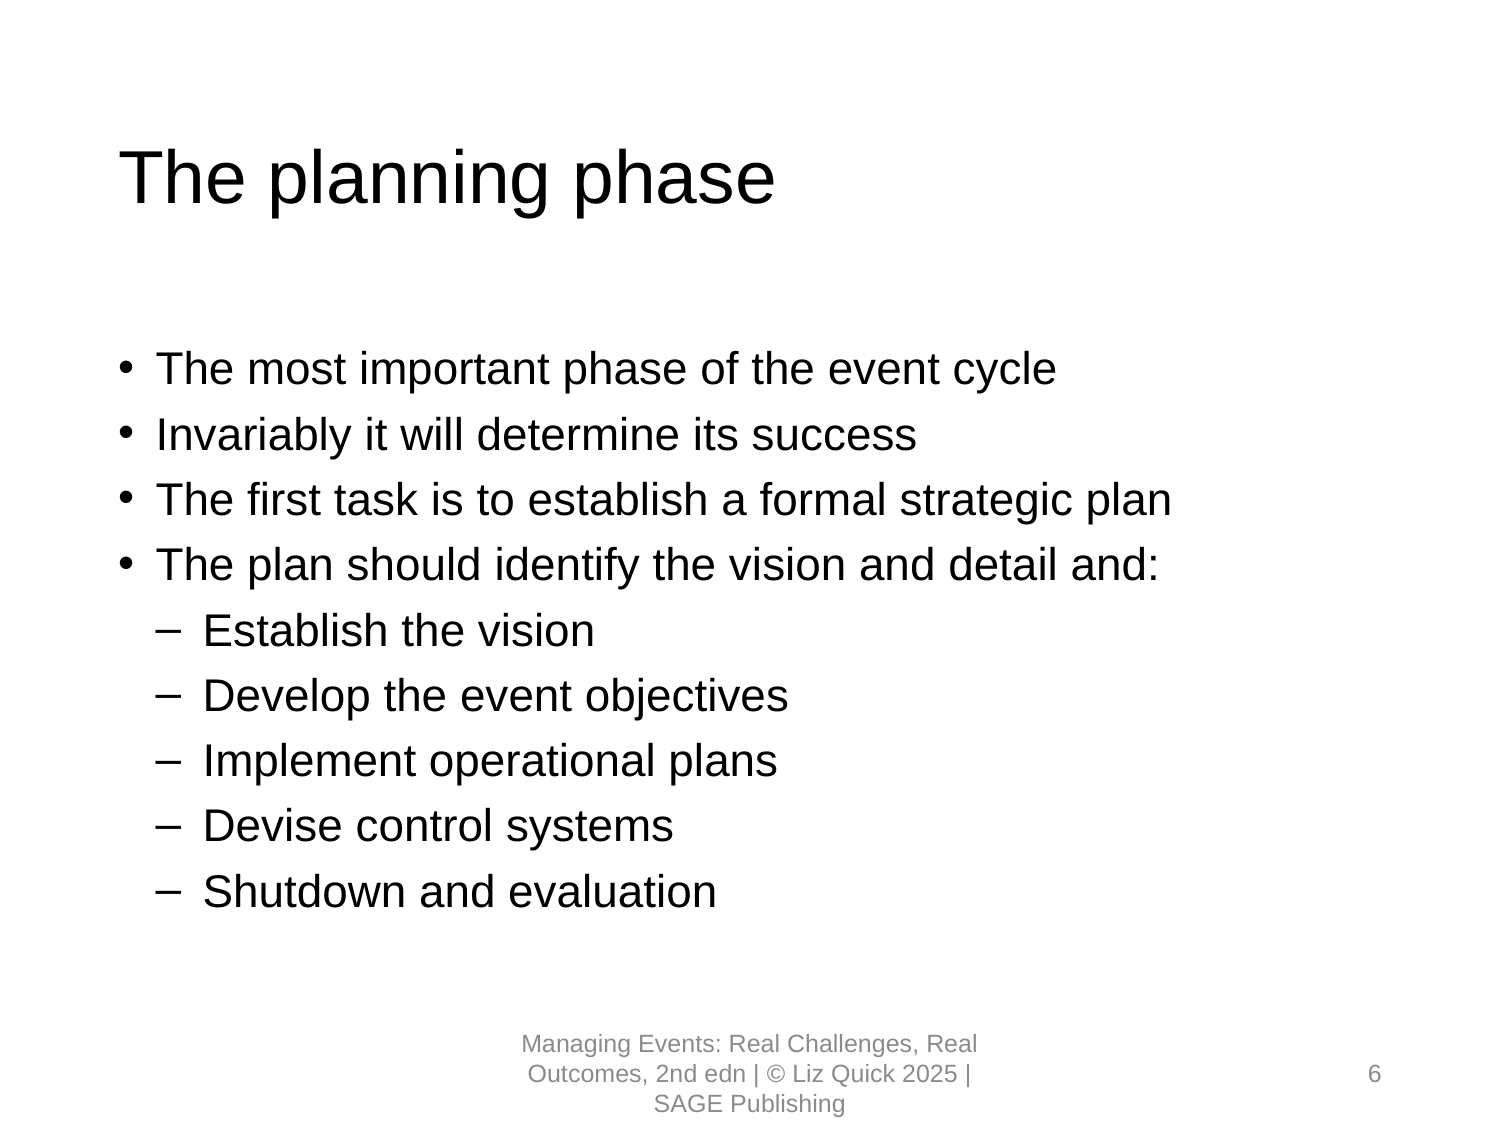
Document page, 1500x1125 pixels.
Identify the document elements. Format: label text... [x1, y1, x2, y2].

footer Managing Events: Real Challenges, Real Outcomes, 2nd edn | © Liz Quick 2025 | SAGE Publishing [496, 1042, 1004, 1103]
slide_number 6 [1059, 1042, 1397, 1103]
title The planning phase [103, 70, 1397, 288]
list The most important phase of the event cycle Invariably it will determine its success The first task is to establish a formal strategic plan The plan should identify the vision and detail and: Establish the vision Develop the event objectives Implement operational plans Devise control systems Shutdown and evaluation [103, 331, 1397, 1013]
